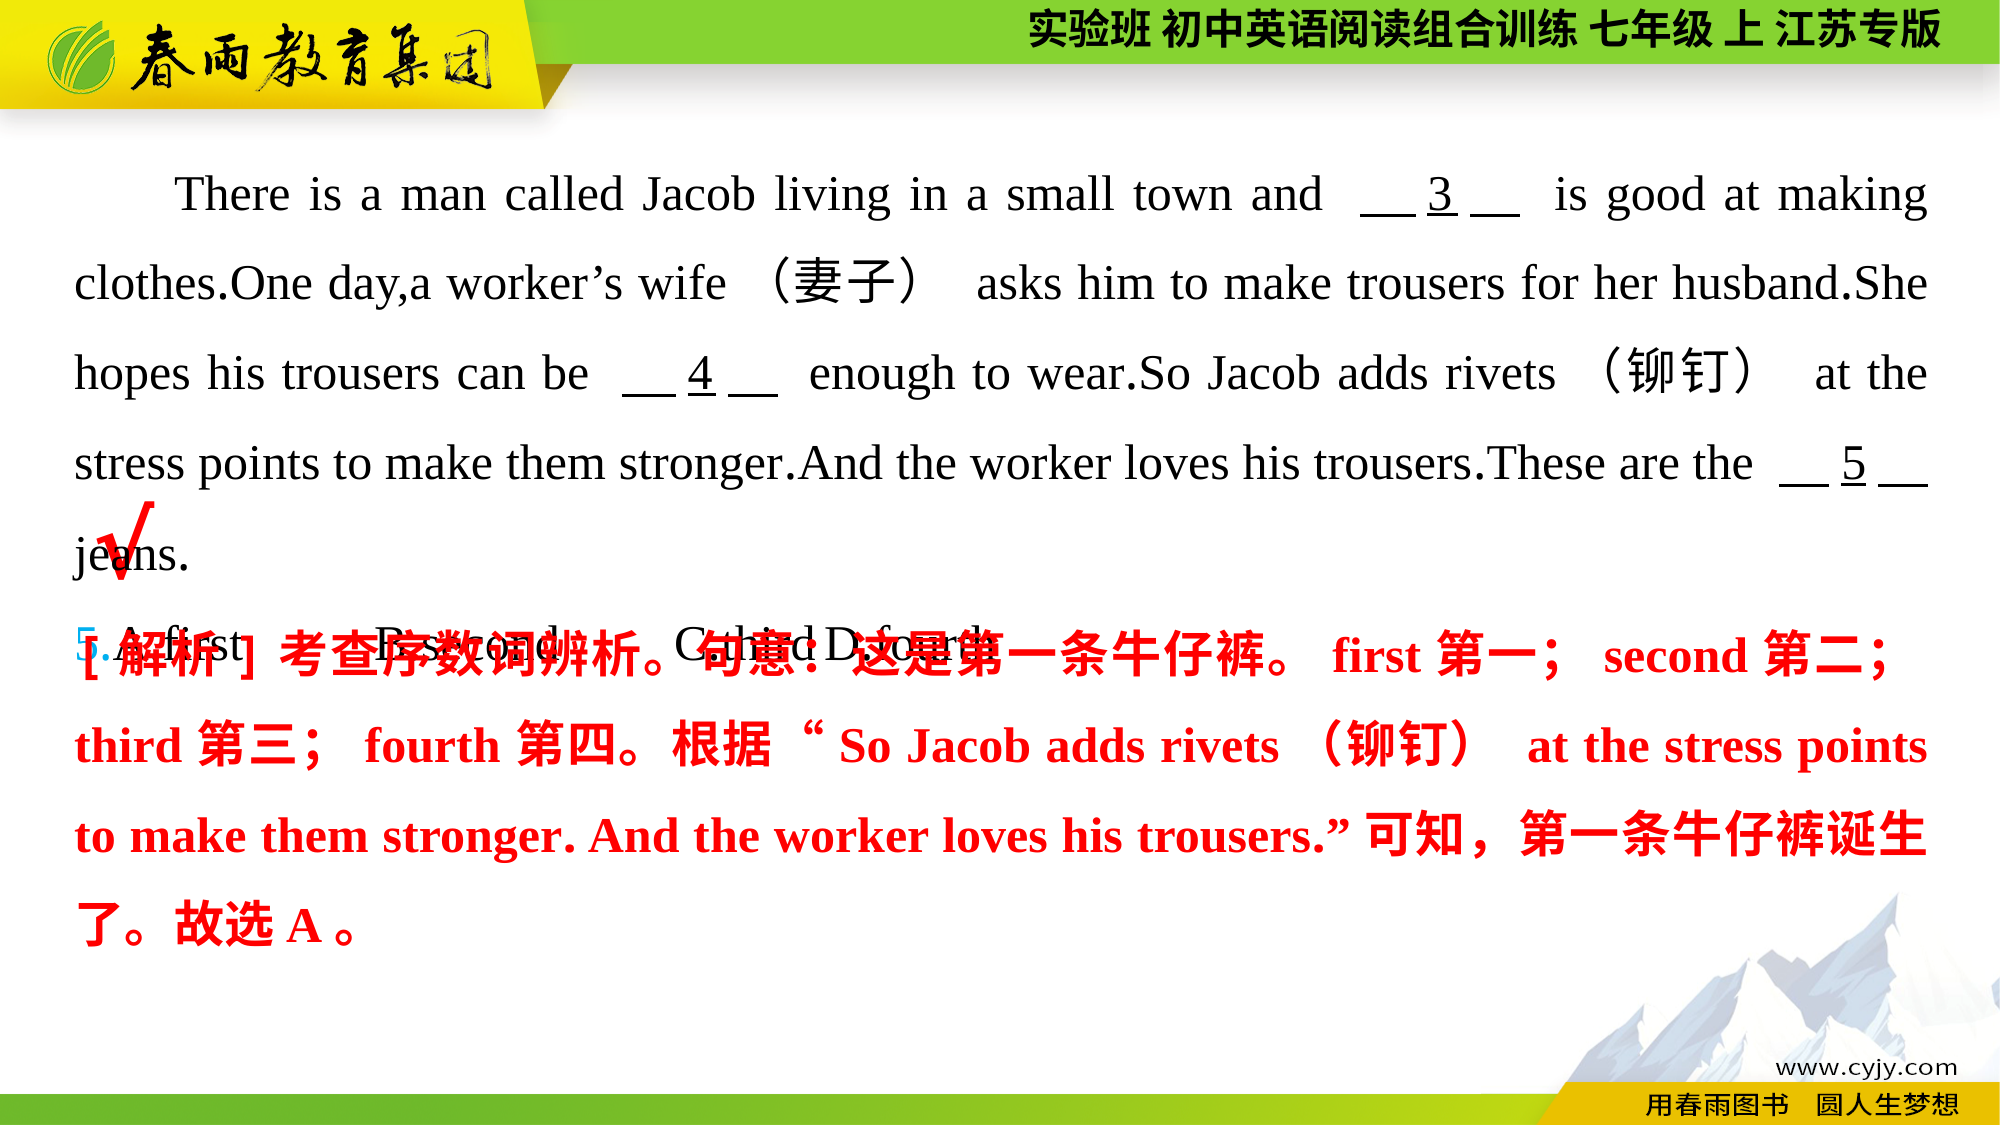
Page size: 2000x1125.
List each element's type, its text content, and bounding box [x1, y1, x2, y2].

picture [0, 0, 2000, 1125]
text_box [解析]考查序数词辨析。句意：这是第一条牛仔裤。first第一；second第二；third第三；fourth第四。根据“So Jacob adds rivets（铆钉） at the stress points to make them stronger. And the worker loves his trousers.”可知，第一条牛仔裤诞生了。故选A。 [59, 585, 1944, 961]
list There is a man called Jacob living in a small town and 3 is good at making clothes.One day,a worker’s wife（妻子） asks him to make trousers for her husband.She hopes his trousers can be 4 enough to wear.So Jacob adds rivets（铆钉） at the stress points to make them stronger.And the worker loves his trousers.These are the 5 jeans. 5.A.first B.second C.third D.fourth [59, 122, 1944, 585]
